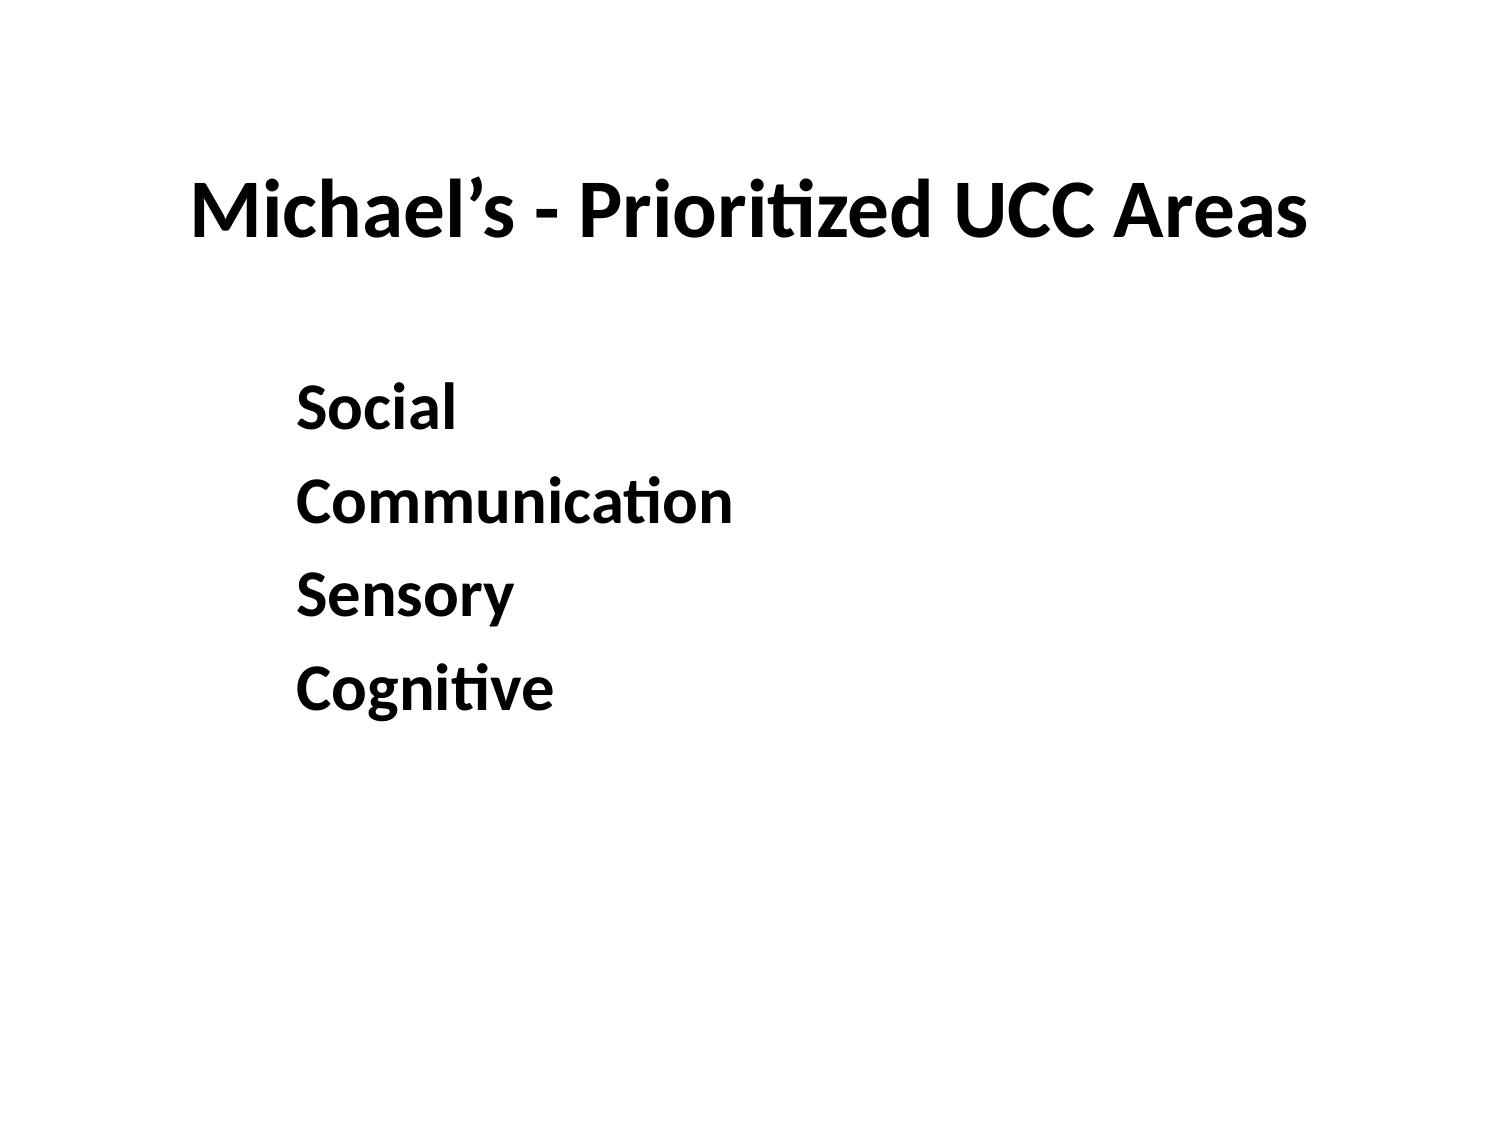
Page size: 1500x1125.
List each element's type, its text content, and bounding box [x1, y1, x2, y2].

title Michael’s - Prioritized UCC Areas [75, 45, 1425, 262]
list Social Communication Sensory Cognitive [75, 262, 1425, 1005]
